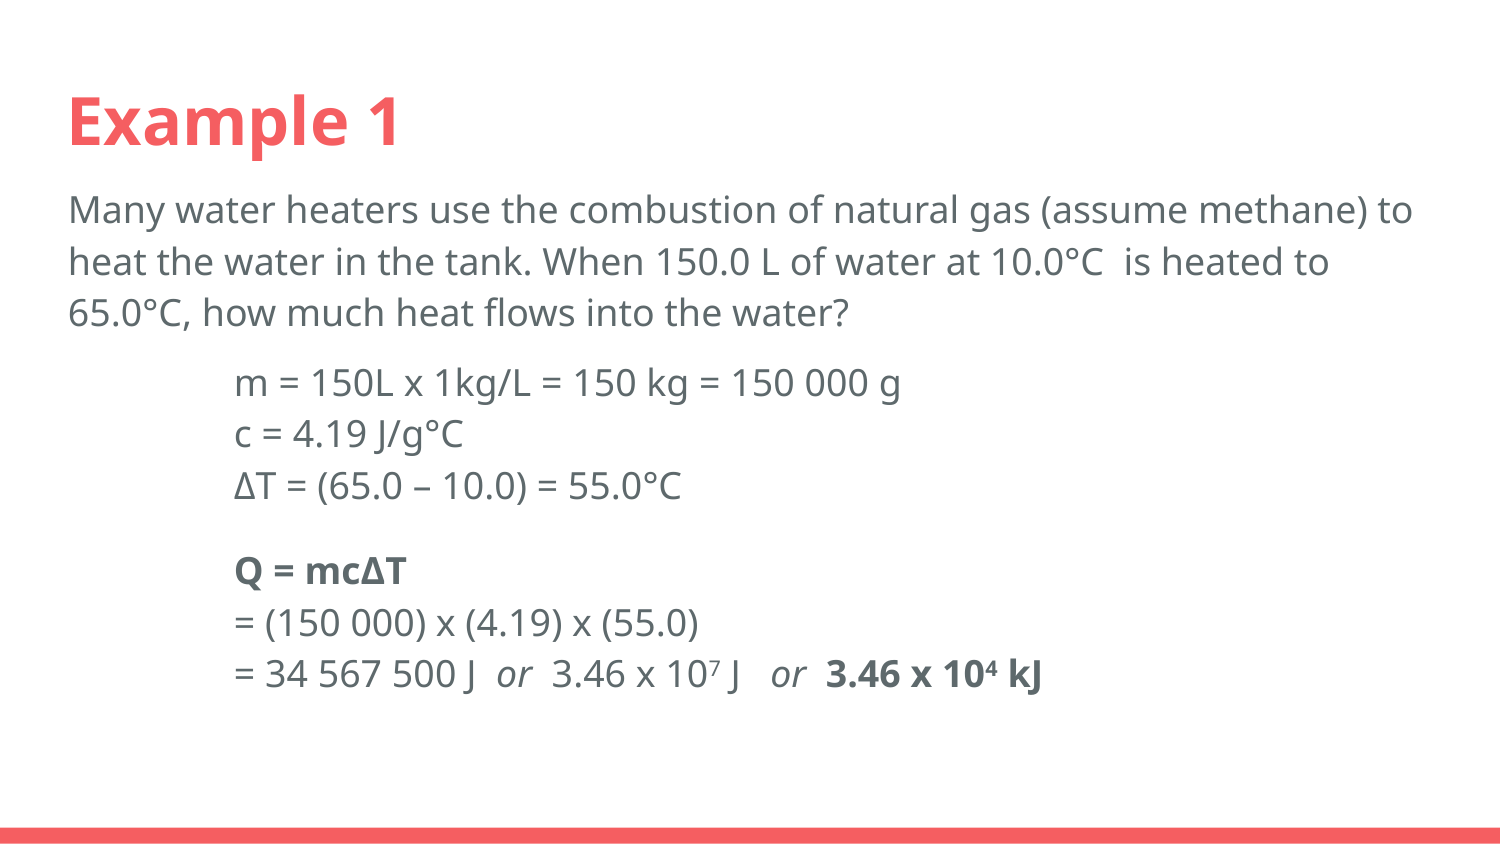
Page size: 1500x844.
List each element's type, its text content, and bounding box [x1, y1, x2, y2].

title Example 1 [51, 64, 1449, 167]
text_box m = 150L x 1kg/L = 150 kg = 150 000 g c = 4.19 J/g°C ΔT = (65.0 – 10.0) = 55.0°C Q = mcΔT = (150 000) x (4.19) x (55.0) = 34 567 500 J or 3.46 x 107 J or 3.46 x 104 kJ [219, 336, 1442, 756]
list Many water heaters use the combustion of natural gas (assume methane) to heat the water in the tank. When 150.0 L of water at 10.0°C is heated to 65.0°C, how much heat flows into the water? [52, 164, 1451, 396]
